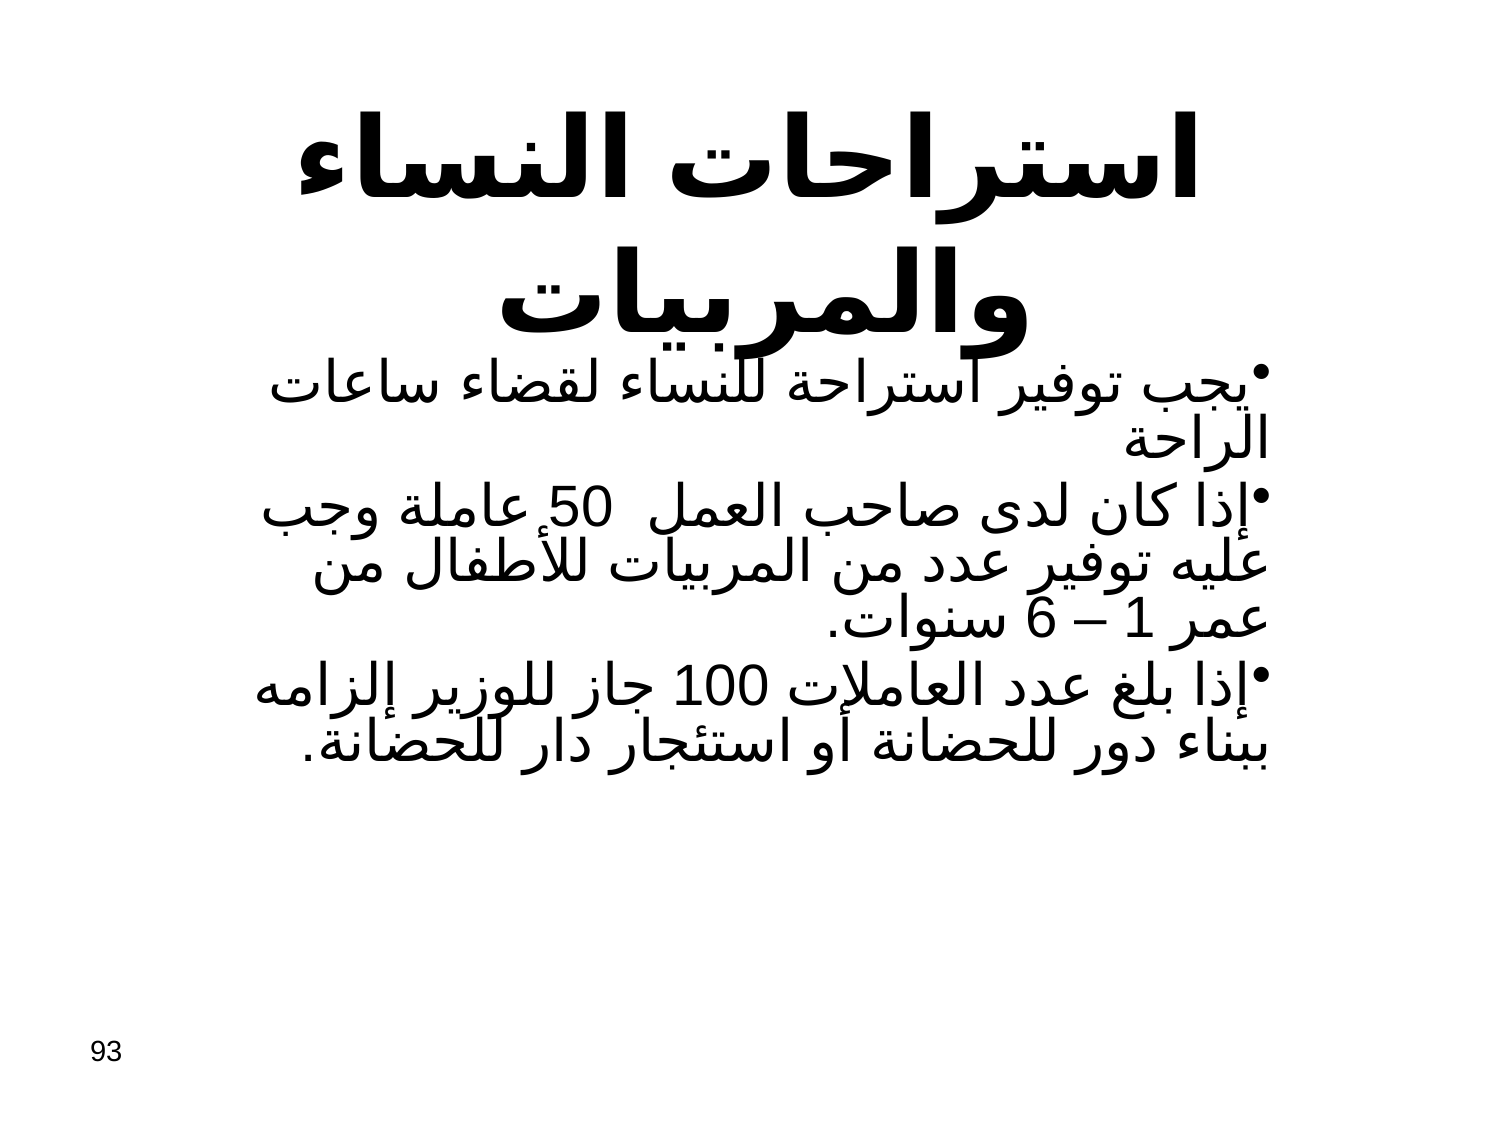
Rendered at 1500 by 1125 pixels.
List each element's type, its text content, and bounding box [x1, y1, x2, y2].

slide_number 93 [74, 1024, 426, 1103]
subtitle يجب توفير استراحة للنساء لقضاء ساعات الراحة إذا كان لدى صاحب العمل 50 عاملة وجب عليه توفير عدد من المربيات للأطفال من عمر 1 – 6 سنوات. إذا بلغ عدد العاملات 100 جاز للوزير إلزامه ببناء دور للحضانة أو استئجار دار للحضانة. [237, 349, 1288, 951]
title استراحات النساء والمربيات [112, 99, 1388, 342]
